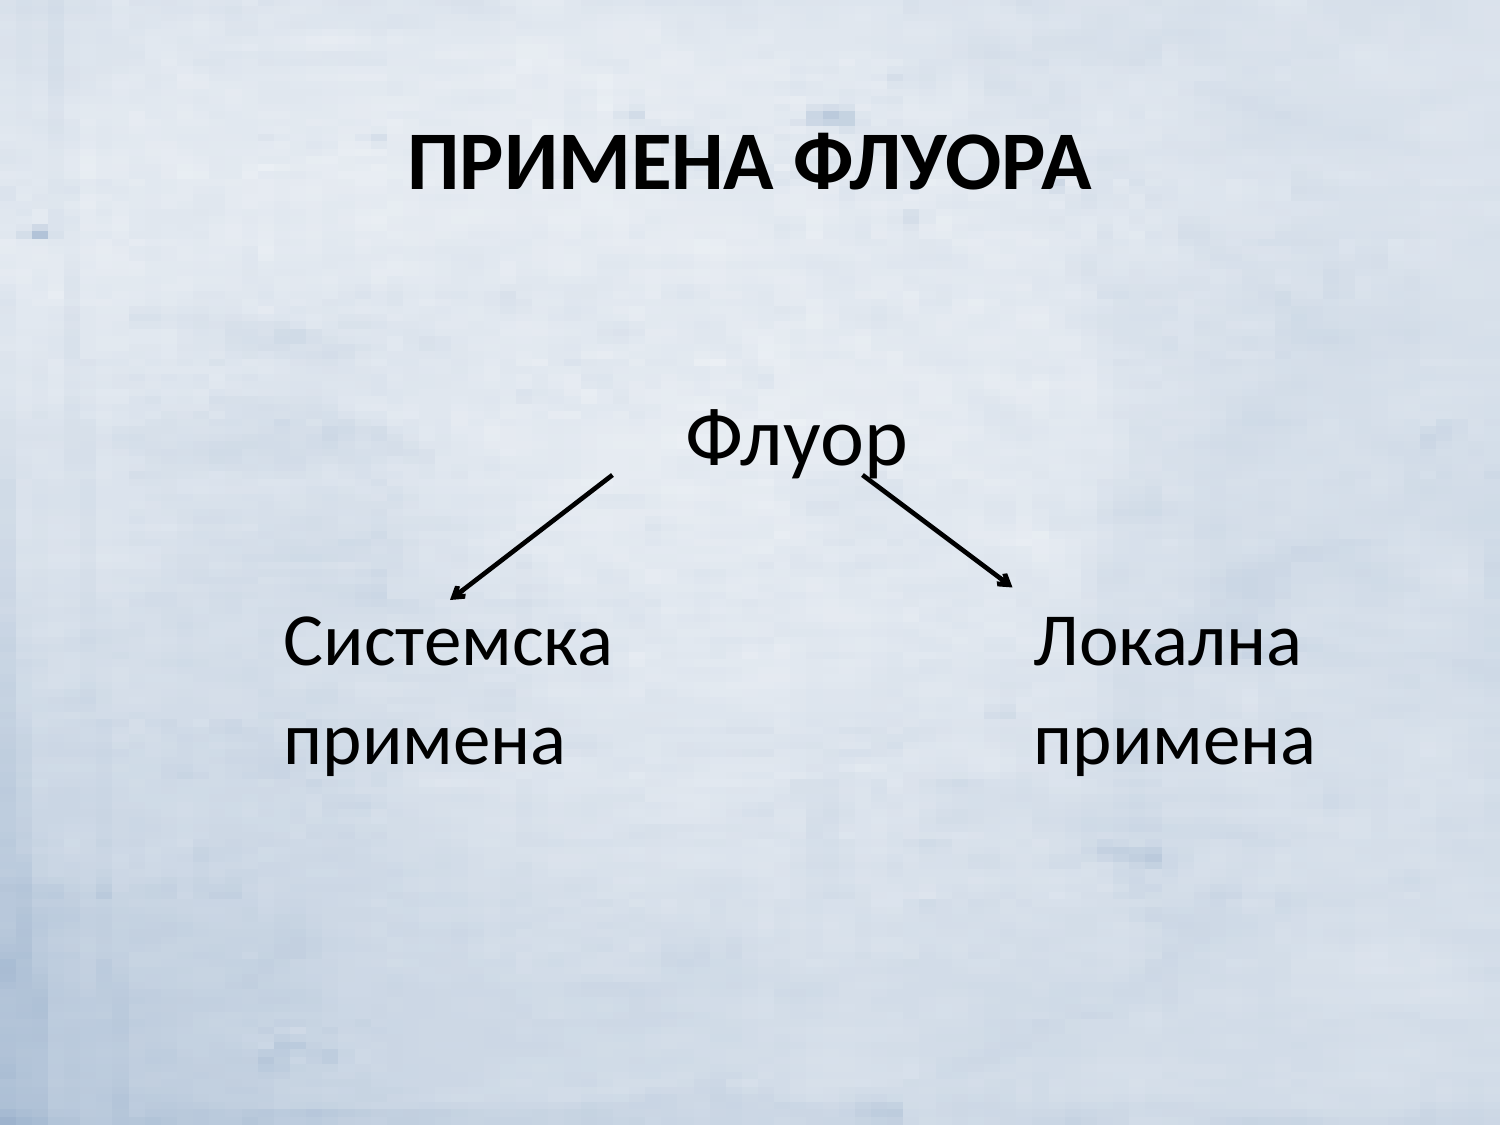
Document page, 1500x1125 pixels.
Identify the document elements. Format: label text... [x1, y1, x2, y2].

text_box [862, 474, 1013, 588]
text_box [449, 474, 613, 601]
title ПРИМЕНА ФЛУОРА [75, 62, 1425, 250]
list Флуор Системска Локална примена примена [62, 275, 1500, 1125]
